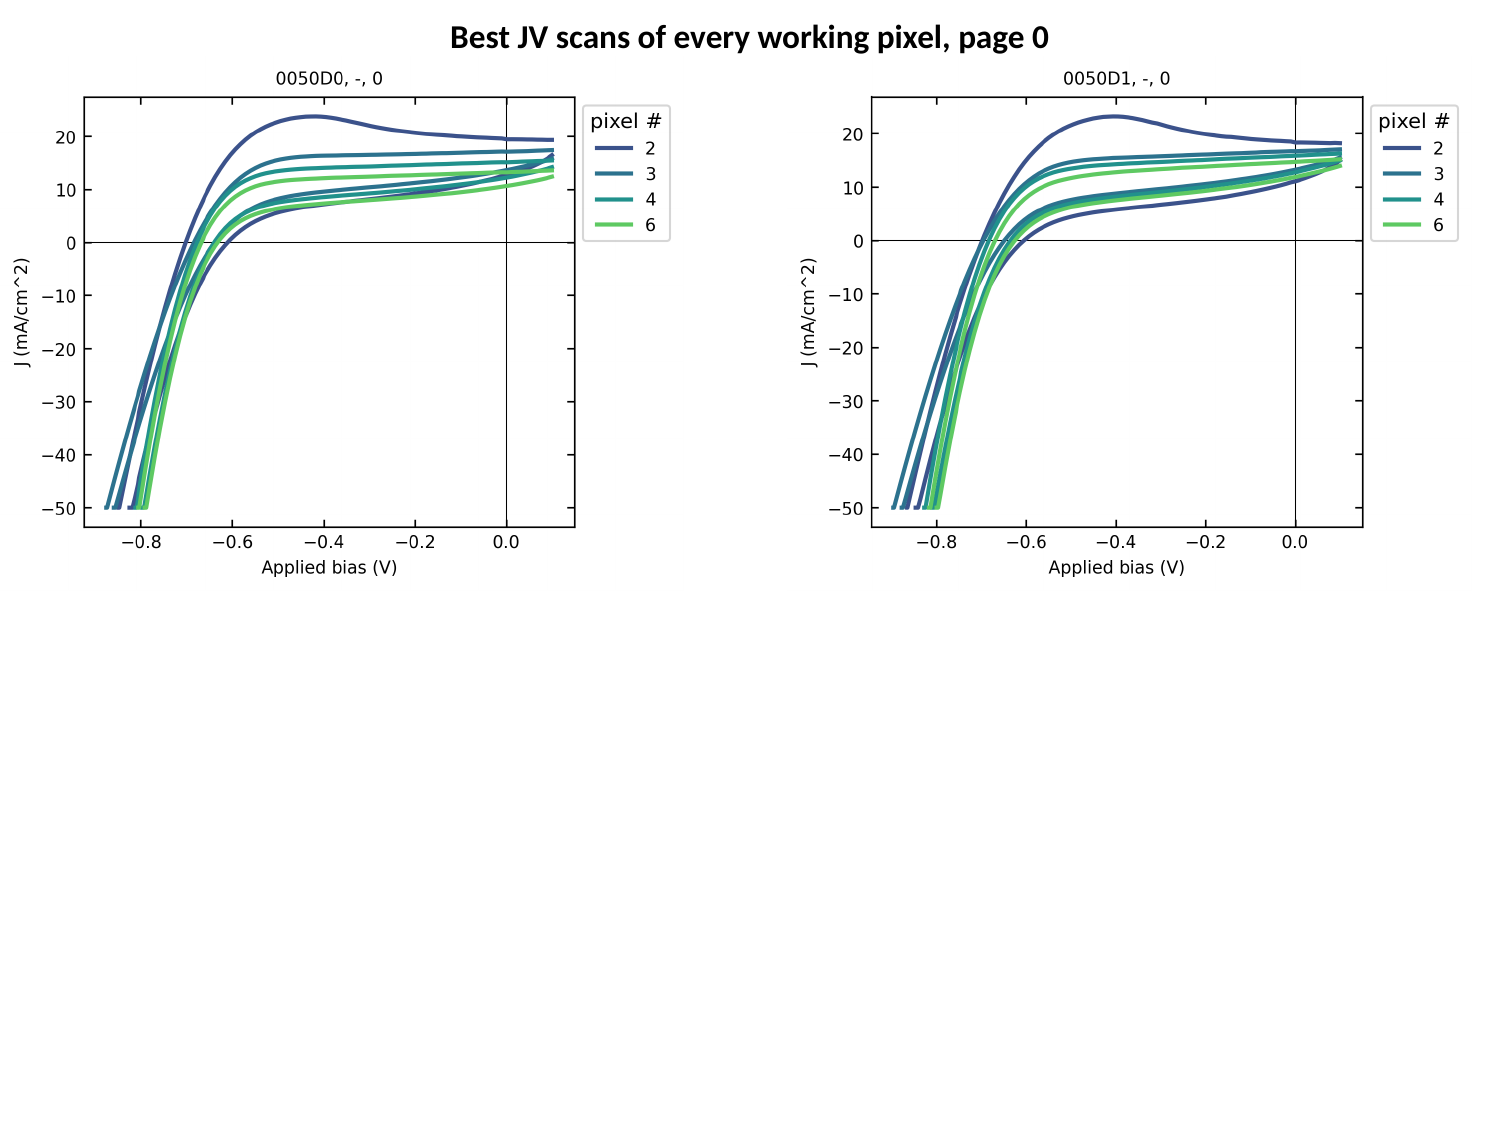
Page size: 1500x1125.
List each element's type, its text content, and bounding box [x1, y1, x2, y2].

title Best JV scans of every working pixel, page 0 [0, 0, 1500, 75]
picture [787, 56, 1472, 591]
picture [0, 56, 684, 591]
